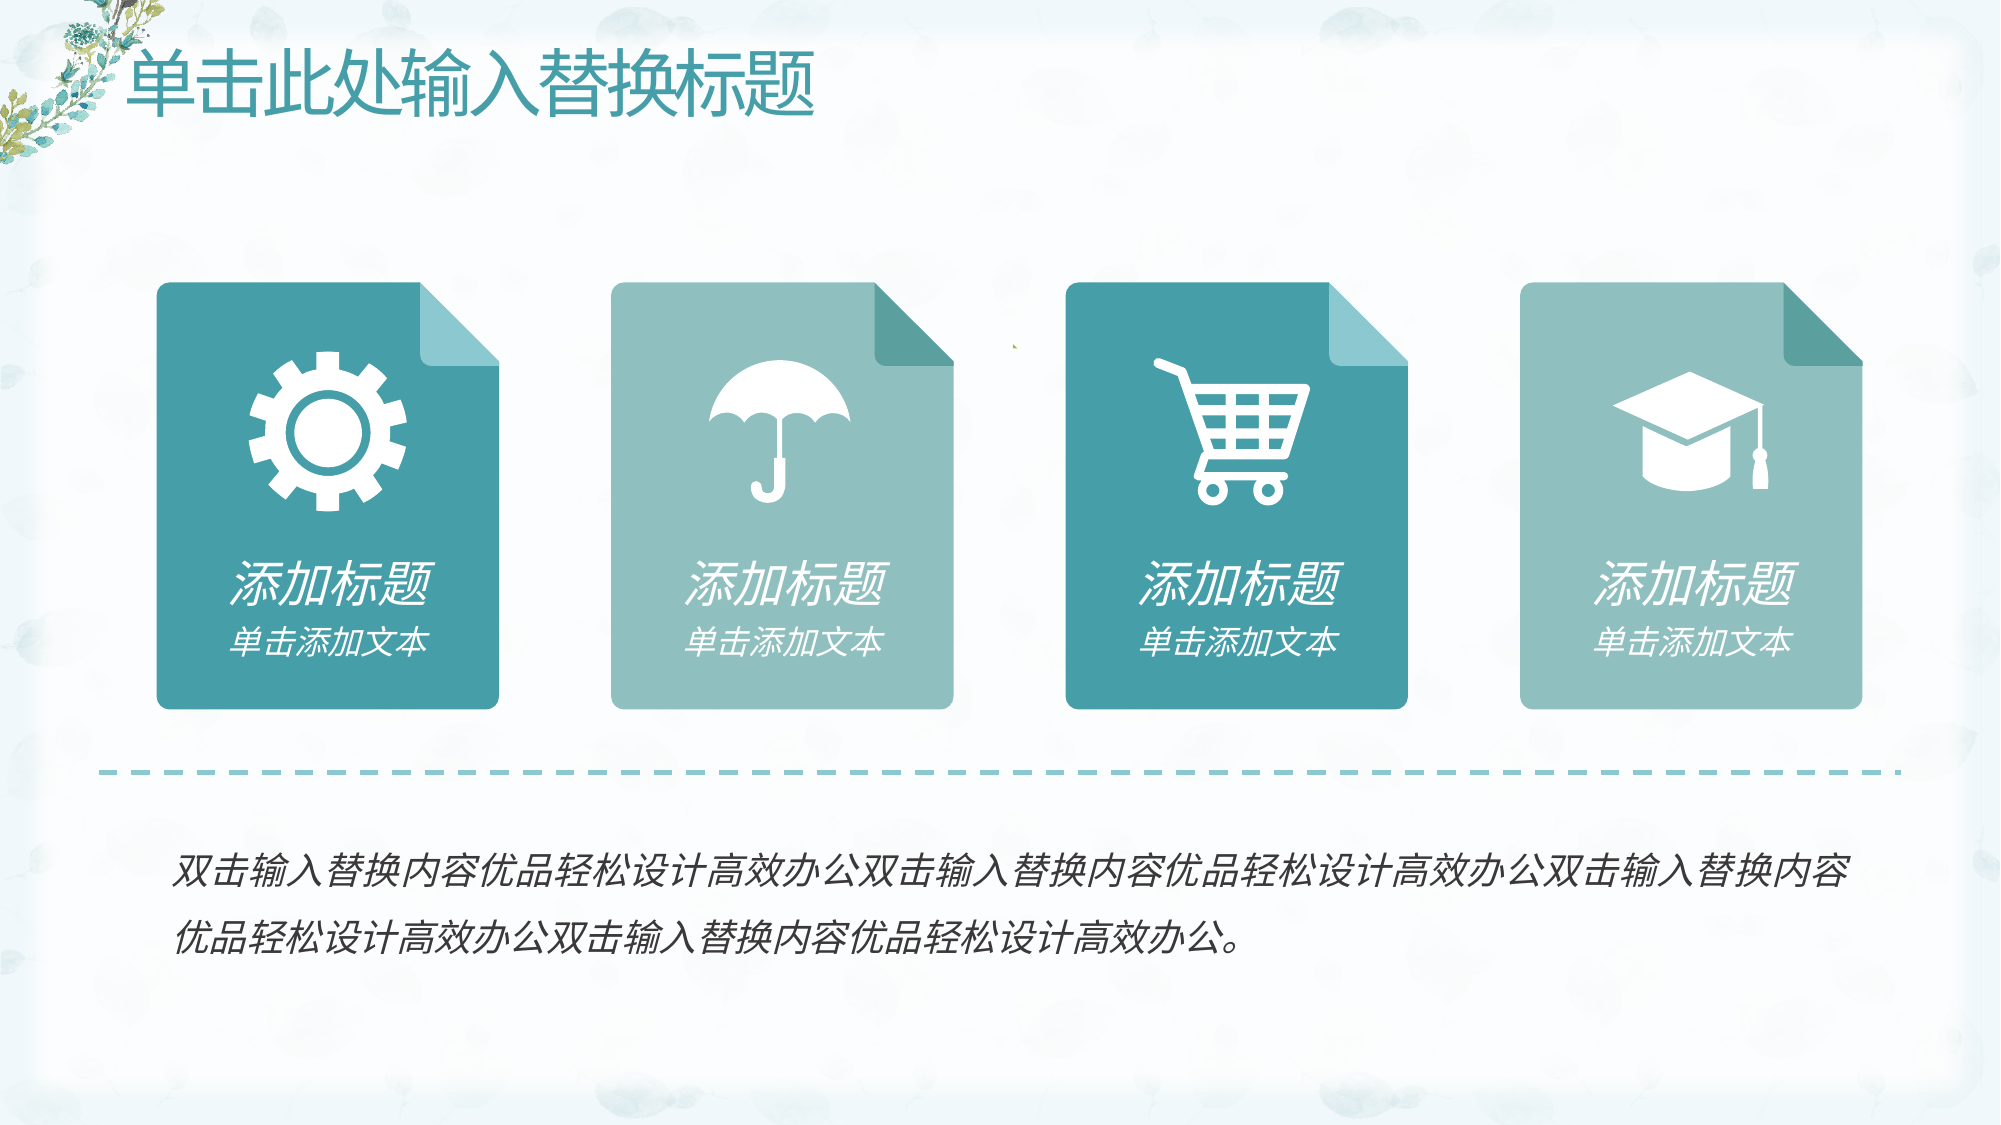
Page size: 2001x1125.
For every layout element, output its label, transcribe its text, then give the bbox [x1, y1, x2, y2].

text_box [611, 282, 954, 710]
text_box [156, 282, 499, 710]
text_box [1612, 371, 1770, 492]
text_box [1012, 341, 1020, 350]
picture [0, 0, 171, 191]
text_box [1065, 282, 1408, 710]
text_box 双击输入替换内容优品轻松设计高效办公双击输入替换内容优品轻松设计高效办公双击输入替换内容优品轻松设计高效办公双击输入替换内容优品轻松设计高效办公。 [156, 816, 1863, 967]
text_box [1520, 282, 1863, 710]
title 单击此处输入替换标题 [109, 38, 1834, 136]
